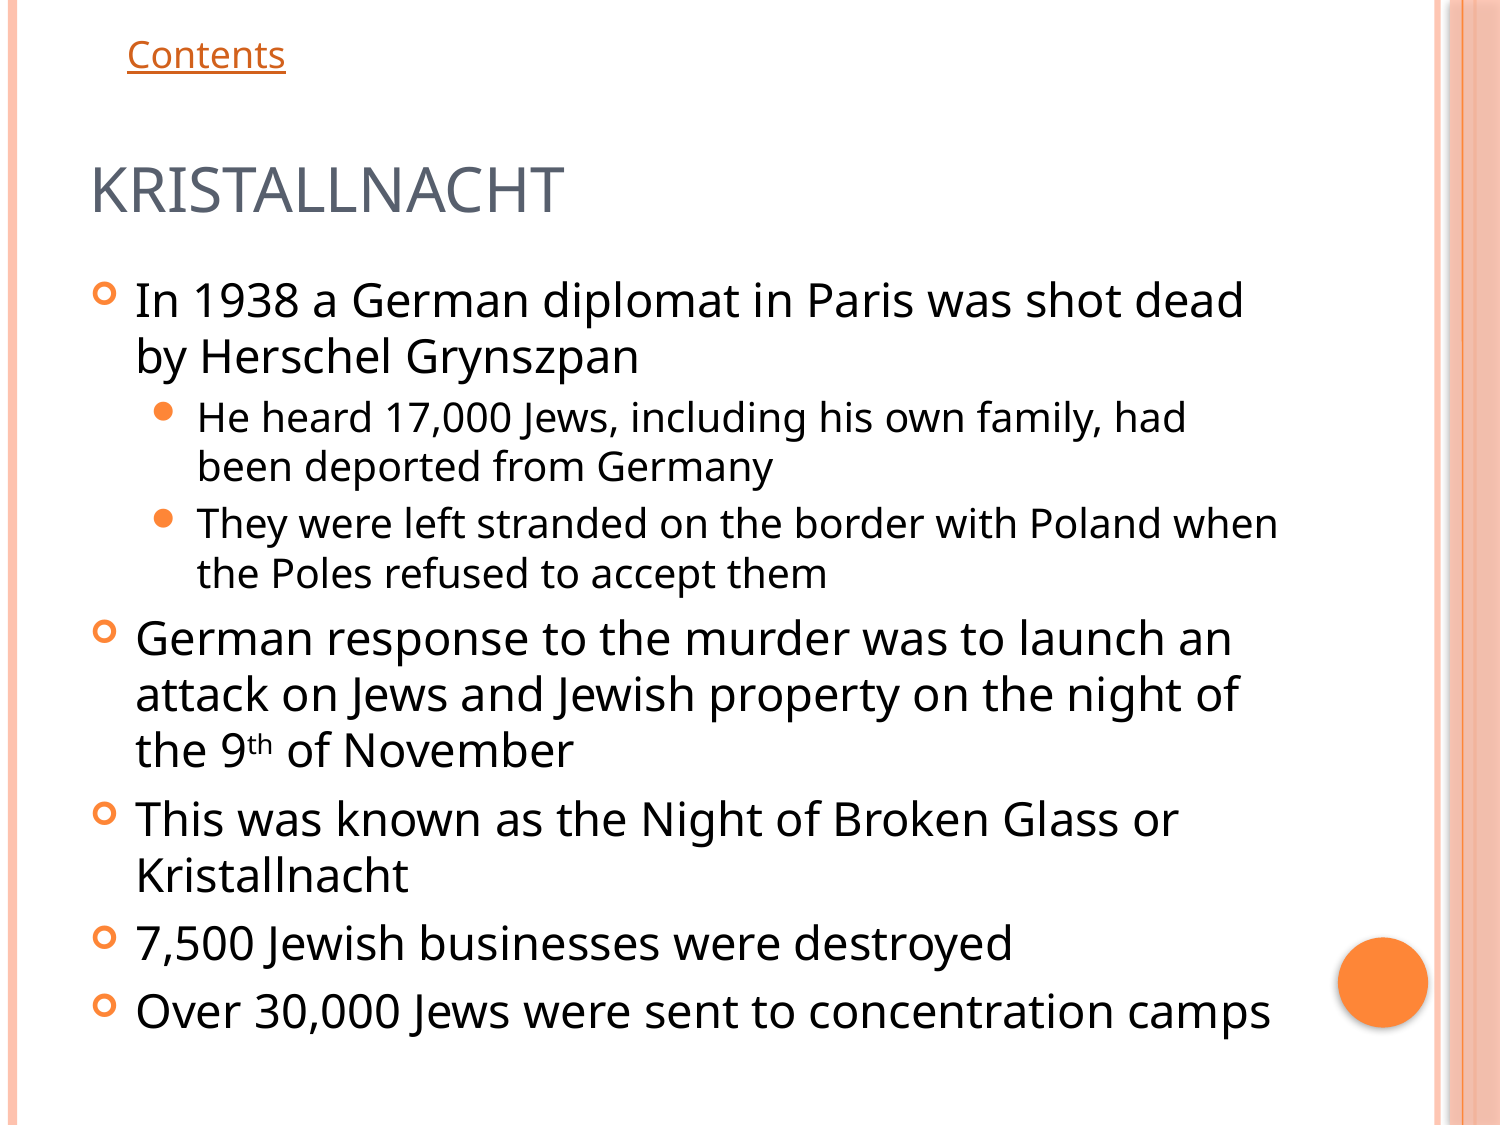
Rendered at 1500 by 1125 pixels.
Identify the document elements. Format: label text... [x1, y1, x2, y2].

title Kristallnacht [75, 45, 1300, 233]
list In 1938 a German diplomat in Paris was shot dead by Herschel Grynszpan He heard 17,000 Jews, including his own family, had been deported from Germany They were left stranded on the border with Poland when the Poles refused to accept them German response to the murder was to launch an attack on Jews and Jewish property on the night of the 9th of November This was known as the Night of Broken Glass or Kristallnacht 7,500 Jewish businesses were destroyed Over 30,000 Jews were sent to concentration camps [74, 262, 1301, 1063]
